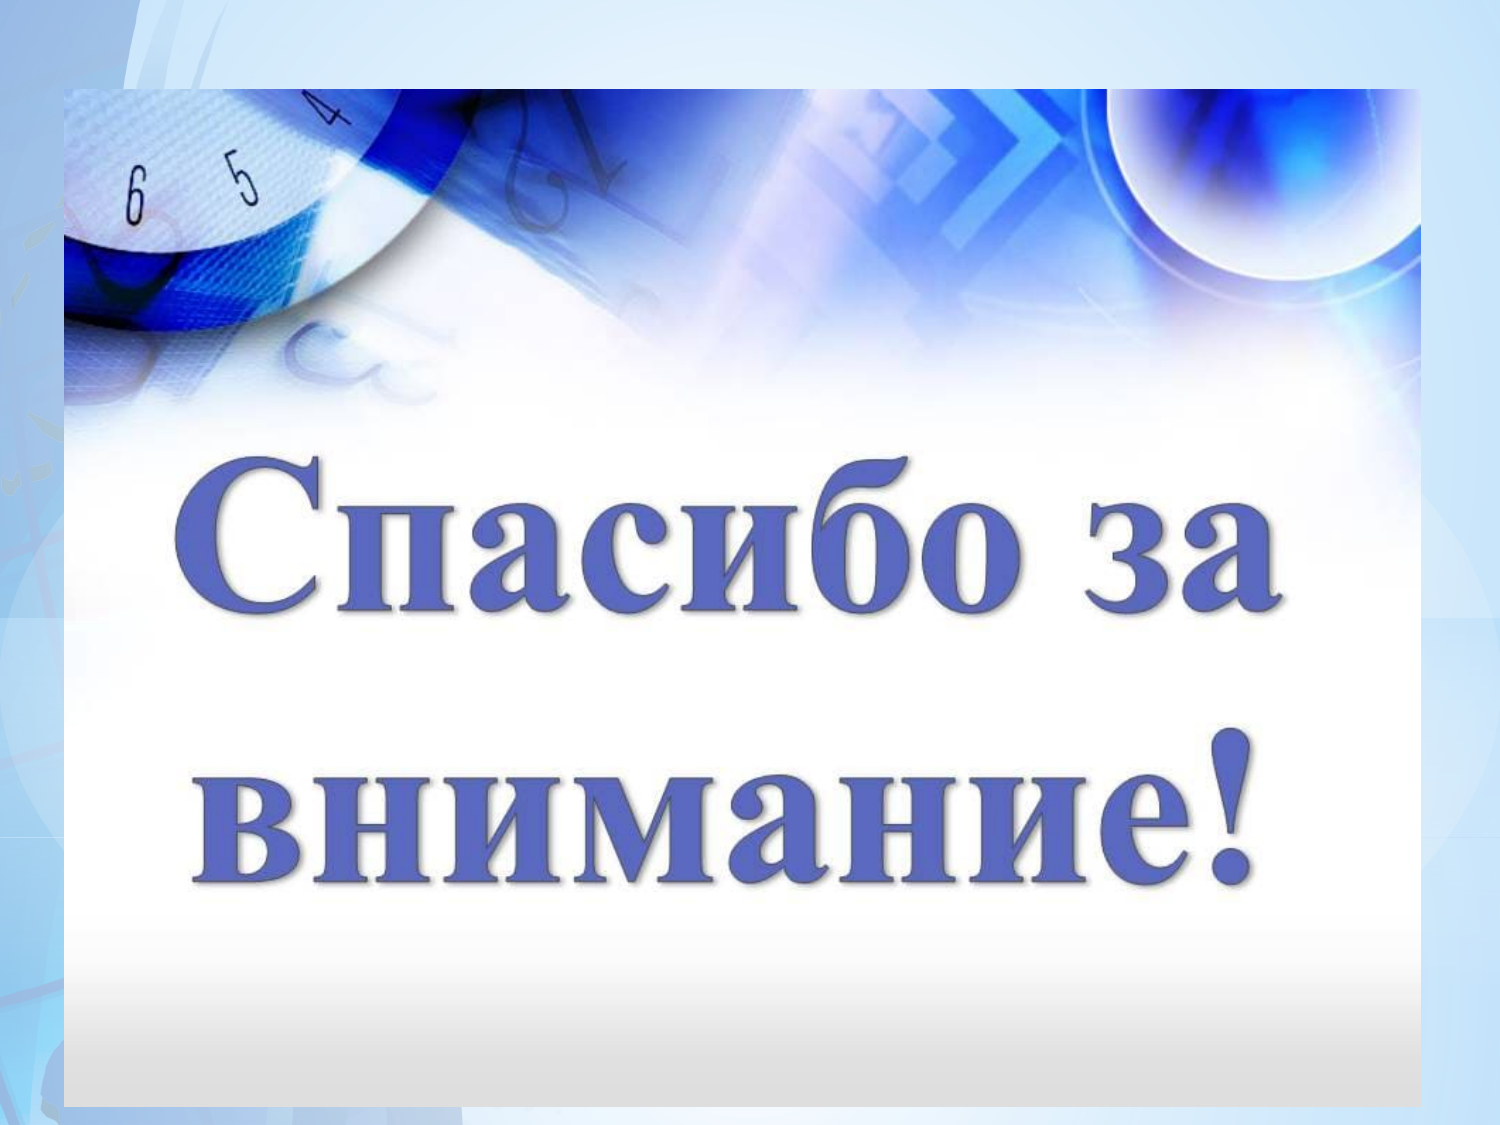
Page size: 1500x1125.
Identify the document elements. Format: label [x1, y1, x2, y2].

picture [64, 89, 1422, 1108]
